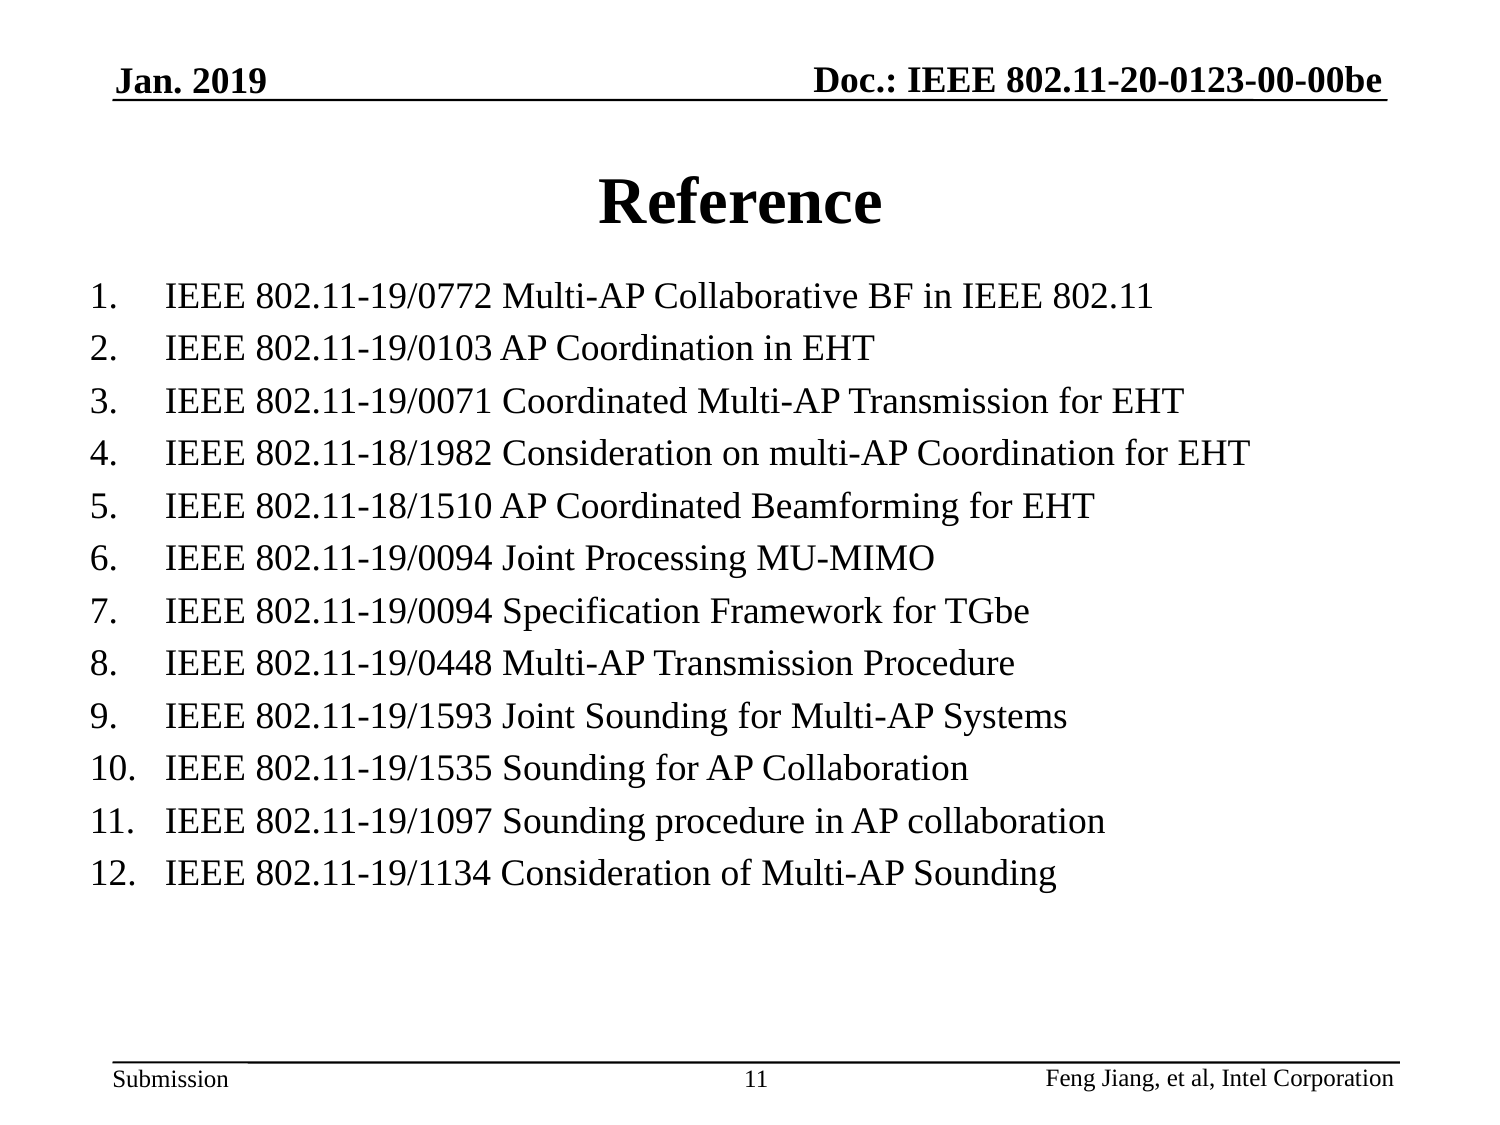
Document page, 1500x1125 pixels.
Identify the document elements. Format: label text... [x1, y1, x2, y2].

title Reference [74, 101, 1425, 262]
text_box Jan. 2019 [100, 48, 372, 102]
slide_number 11 [741, 1061, 772, 1093]
list IEEE 802.11-19/0772 Multi-AP Collaborative BF in IEEE 802.11 IEEE 802.11-19/0103 AP Coordination in EHT IEEE 802.11-19/0071 Coordinated Multi-AP Transmission for EHT IEEE 802.11-18/1982 Consideration on multi-AP Coordination for EHT IEEE 802.11-18/1510 AP Coordinated Beamforming for EHT IEEE 802.11-19/0094 Joint Processing MU-MIMO IEEE 802.11-19/0094 Specification Framework for TGbe IEEE 802.11-19/0448 Multi-AP Transmission Procedure IEEE 802.11-19/1593 Joint Sounding for Multi-AP Systems IEEE 802.11-19/1535 Sounding for AP Collaboration IEEE 802.11-19/1097 Sounding procedure in AP collaboration IEEE 802.11-19/1134 Consideration of Multi-AP Sounding [74, 262, 1425, 1013]
